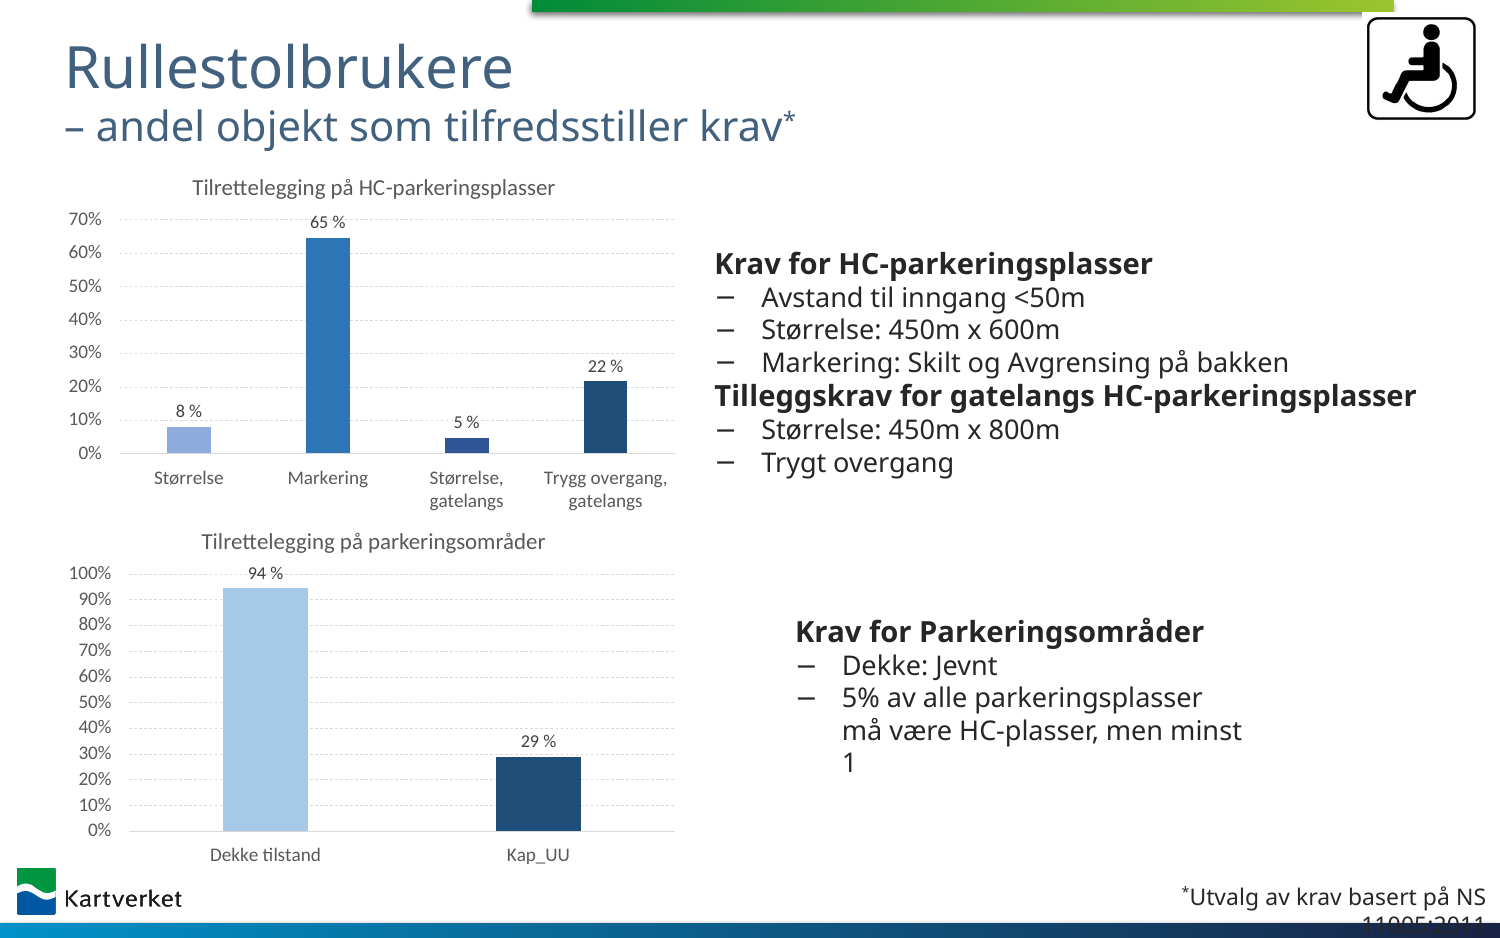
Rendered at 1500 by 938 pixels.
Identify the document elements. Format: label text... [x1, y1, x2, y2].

text_box Krav for HC-parkeringsplasser Avstand til inngang <50m Størrelse: 450m x 600m Markering: Skilt og Avgrensing på bakken Tilleggskrav for gatelangs HC-parkeringsplasser Størrelse: 450m x 800m Trygt overgang [699, 237, 1433, 485]
picture [62, 166, 686, 519]
picture [1362, 12, 1481, 126]
text_box Krav for Parkeringsområder Dekke: Jevnt 5% av alle parkeringsplasser må være HC-plasser, men minst 1 [780, 605, 1261, 786]
picture [62, 520, 686, 874]
text_box *Utvalg av krav basert på NS 11005:2011 [1068, 873, 1500, 938]
text_box Rullestolbrukere – andel objekt som tilfredsstiller krav* [49, 25, 1431, 158]
